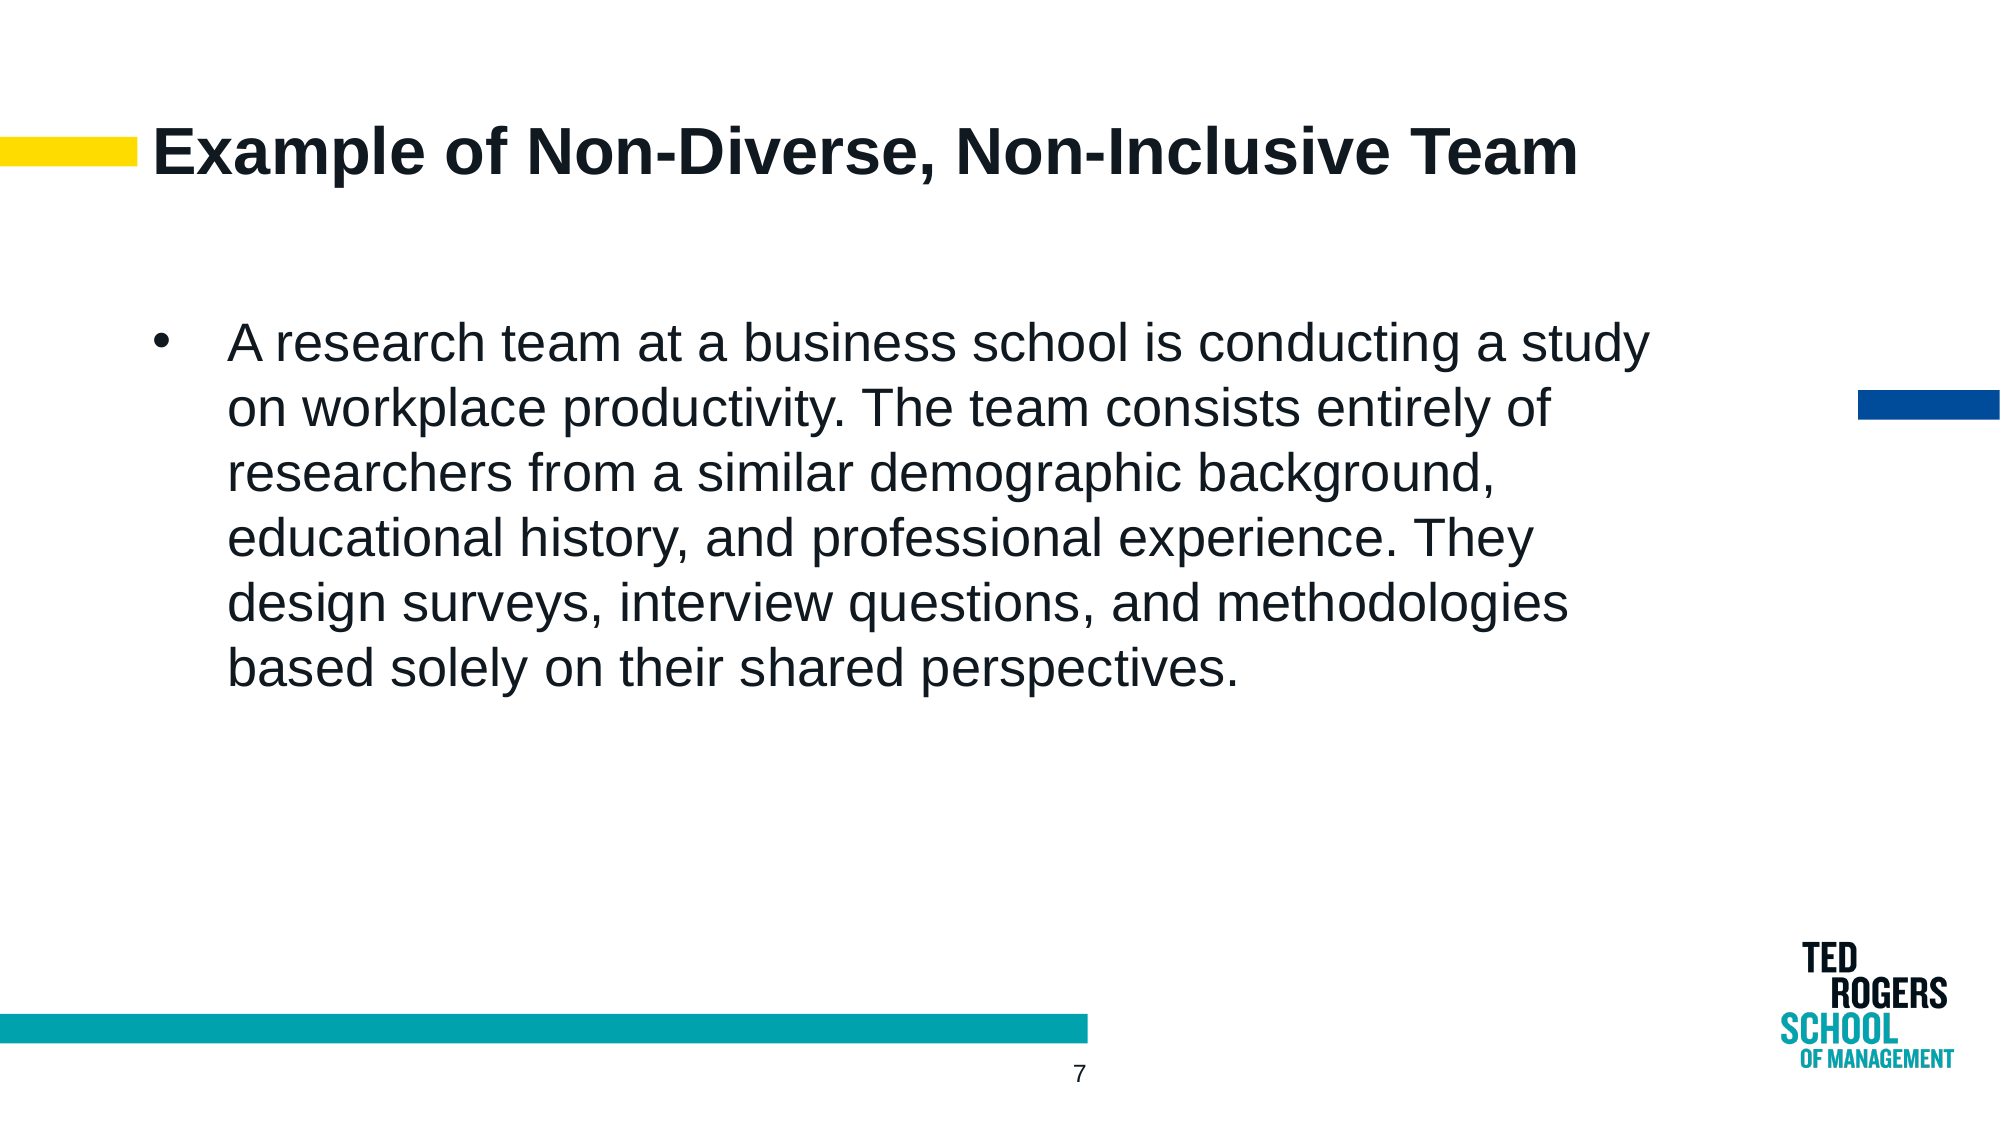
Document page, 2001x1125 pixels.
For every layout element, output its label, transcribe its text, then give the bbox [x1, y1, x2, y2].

list A research team at a business school is conducting a study on workplace productivity. The team consists entirely of researchers from a similar demographic background, educational history, and professional experience. They design surveys, interview questions, and methodologies based solely on their shared perspectives. [137, 299, 1700, 900]
picture [1730, 893, 2001, 1125]
title Example of Non-Diverse, Non-Inclusive Team [137, 44, 1700, 262]
slide_number ‹#› [818, 1042, 1102, 1103]
